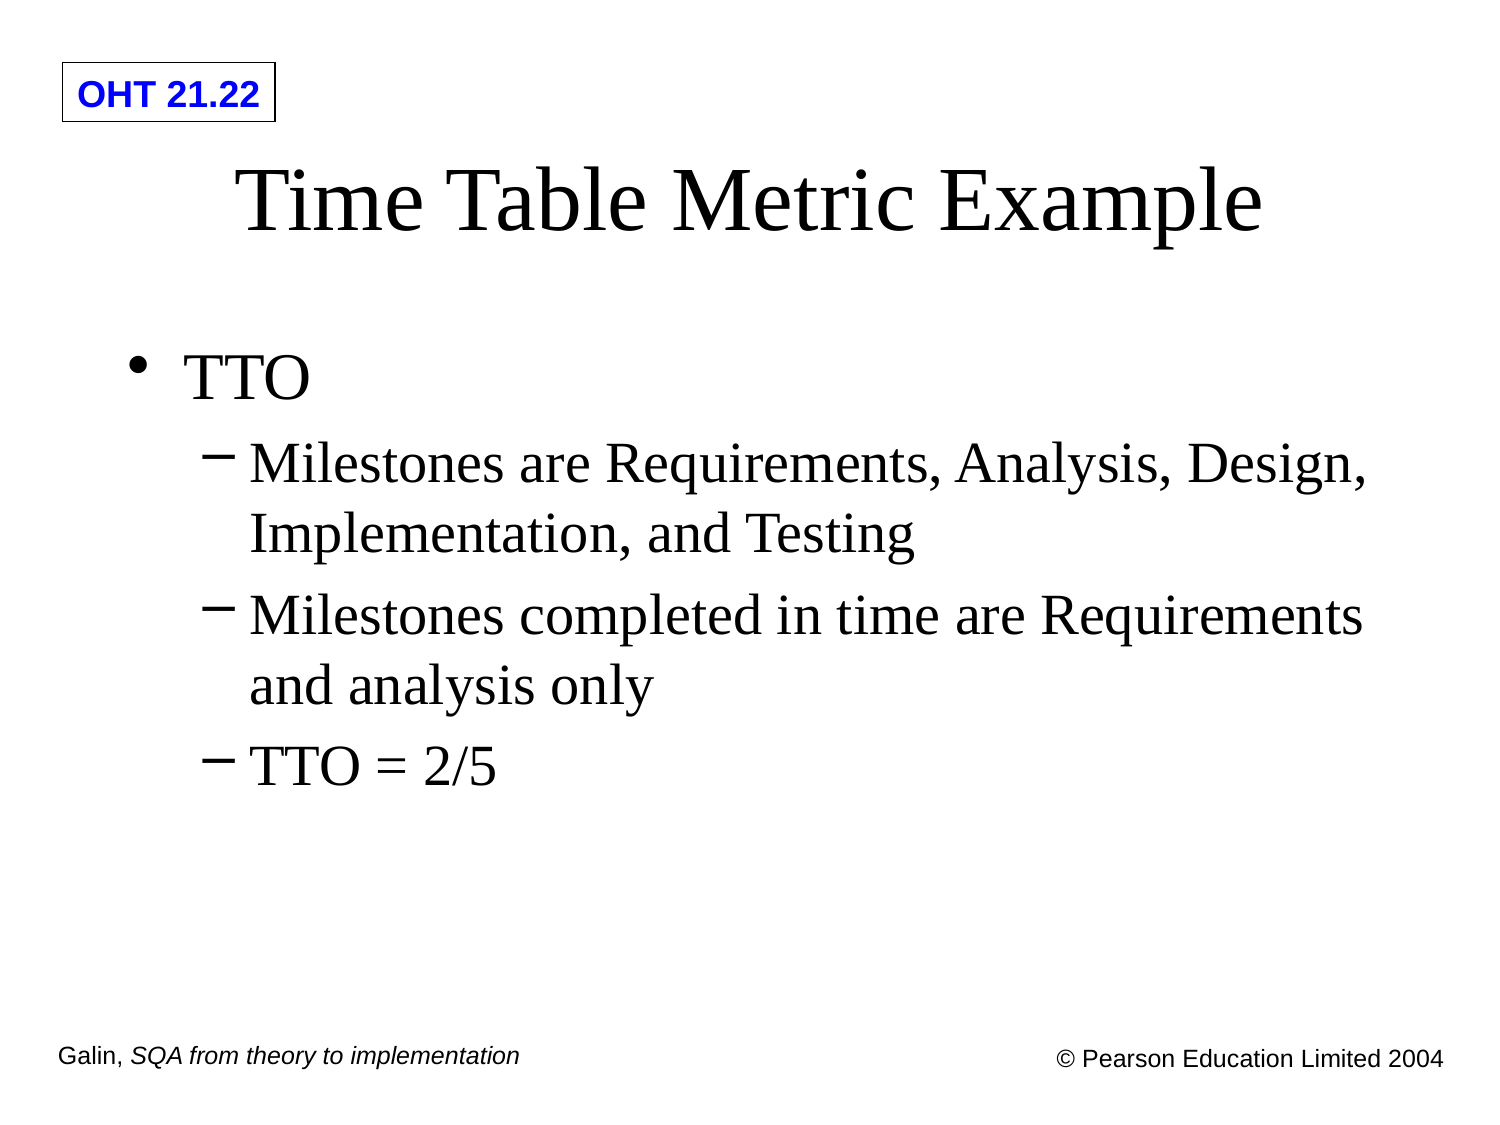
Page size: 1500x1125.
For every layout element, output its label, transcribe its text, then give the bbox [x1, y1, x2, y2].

title Time Table Metric Example [112, 99, 1388, 288]
list TTO Milestones are Requirements, Analysis, Design, Implementation, and Testing Milestones completed in time are Requirements and analysis only TTO = 2/5 [112, 324, 1388, 1001]
